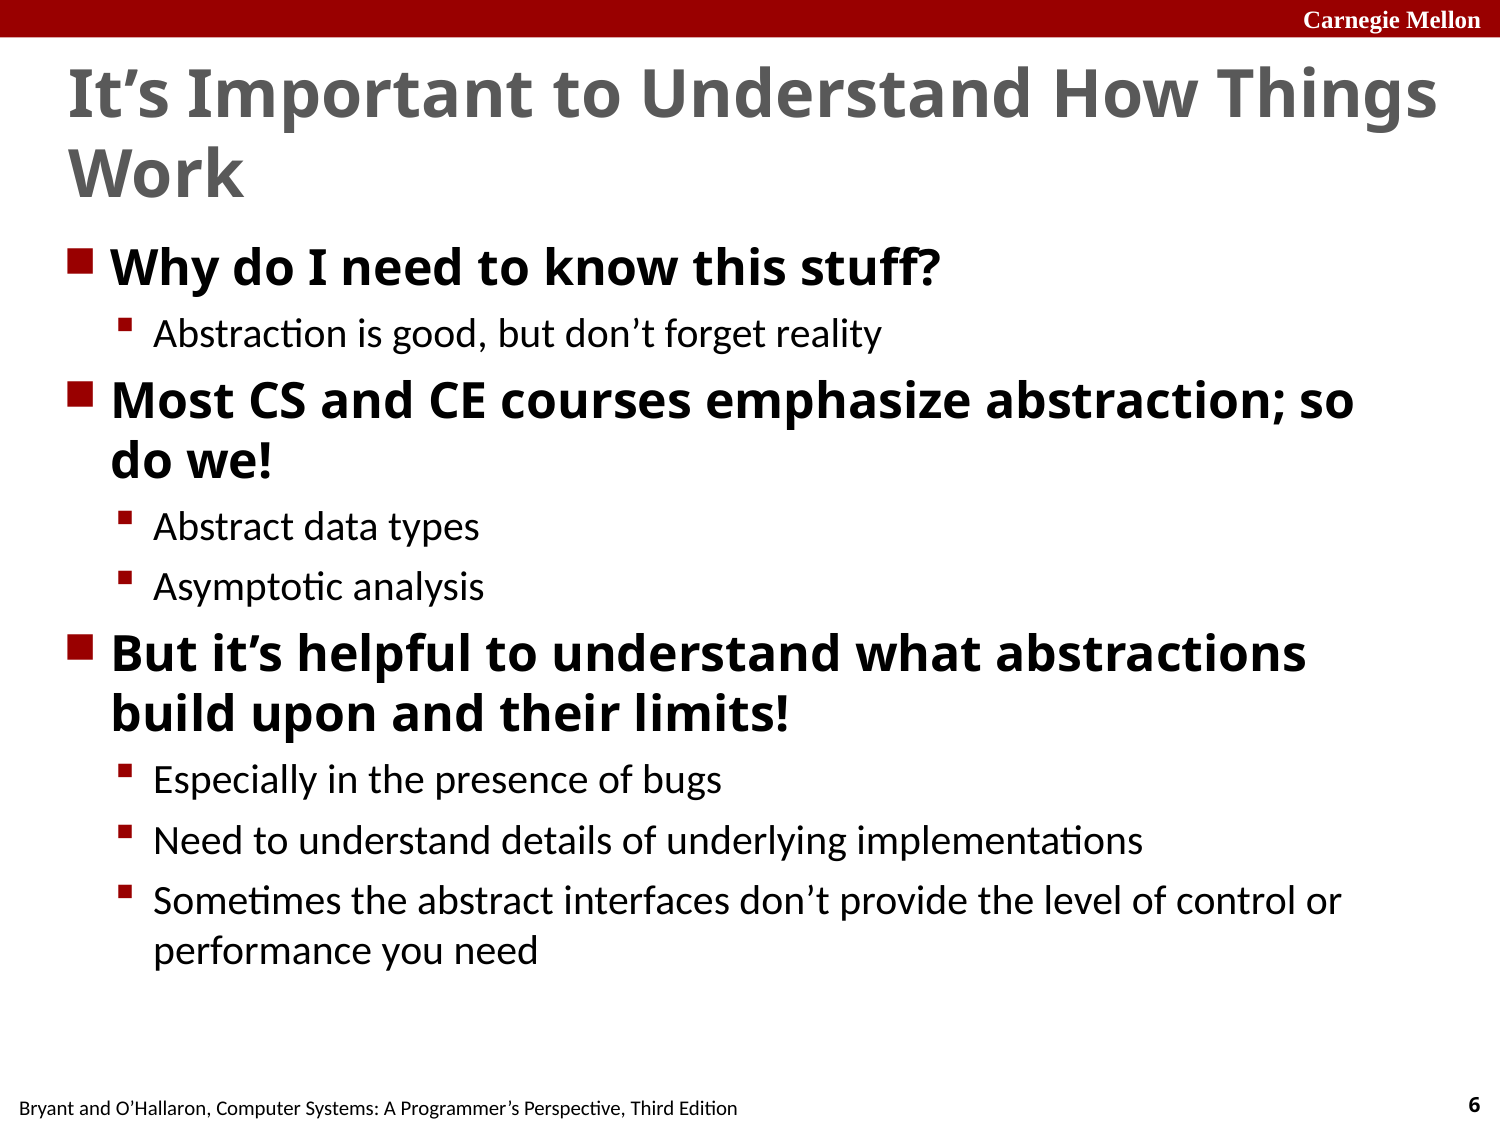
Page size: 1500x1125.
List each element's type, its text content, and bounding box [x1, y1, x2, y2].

title It’s Important to Understand How Things Work [62, 41, 1463, 222]
list Why do I need to know this stuff? Abstraction is good, but don’t forget reality Most CS and CE courses emphasize abstraction; so do we! Abstract data types Asymptotic analysis But it’s helpful to understand what abstractions build upon and their limits! Especially in the presence of bugs Need to understand details of underlying implementations Sometimes the abstract interfaces don’t provide the level of control or performance you need [62, 228, 1438, 1122]
